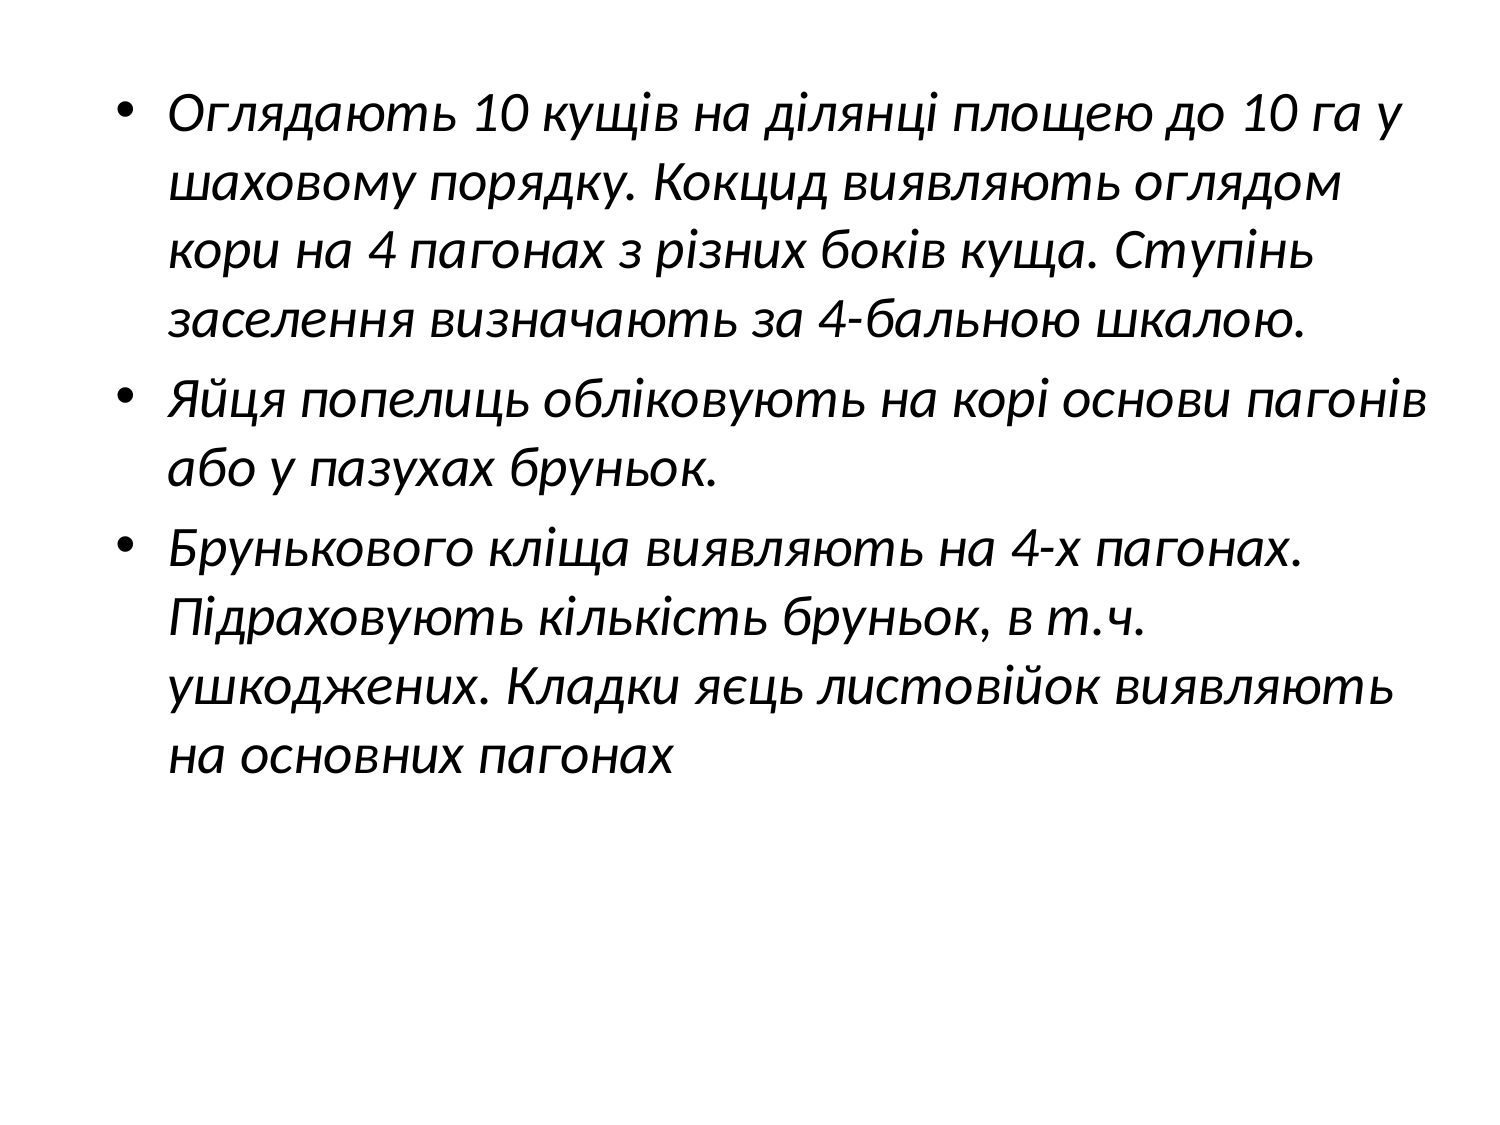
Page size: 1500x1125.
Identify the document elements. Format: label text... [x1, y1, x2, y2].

list Оглядають 10 кущів на ділянці площею до 10 га у шаховому порядку. Кокцид виявляють оглядом кори на 4 пагонах з різних боків куща. Ступінь заселення визначають за 4-бальною шкалою. Яйця попелиць обліковують на корі основи пагонів або у пазухах бруньок. Брунькового кліща виявляють на 4-х пагонах. Підраховують кількість бруньок, в т.ч. ушкоджених. Кладки яєць листовійок виявляють на основних пагонах [100, 66, 1451, 809]
